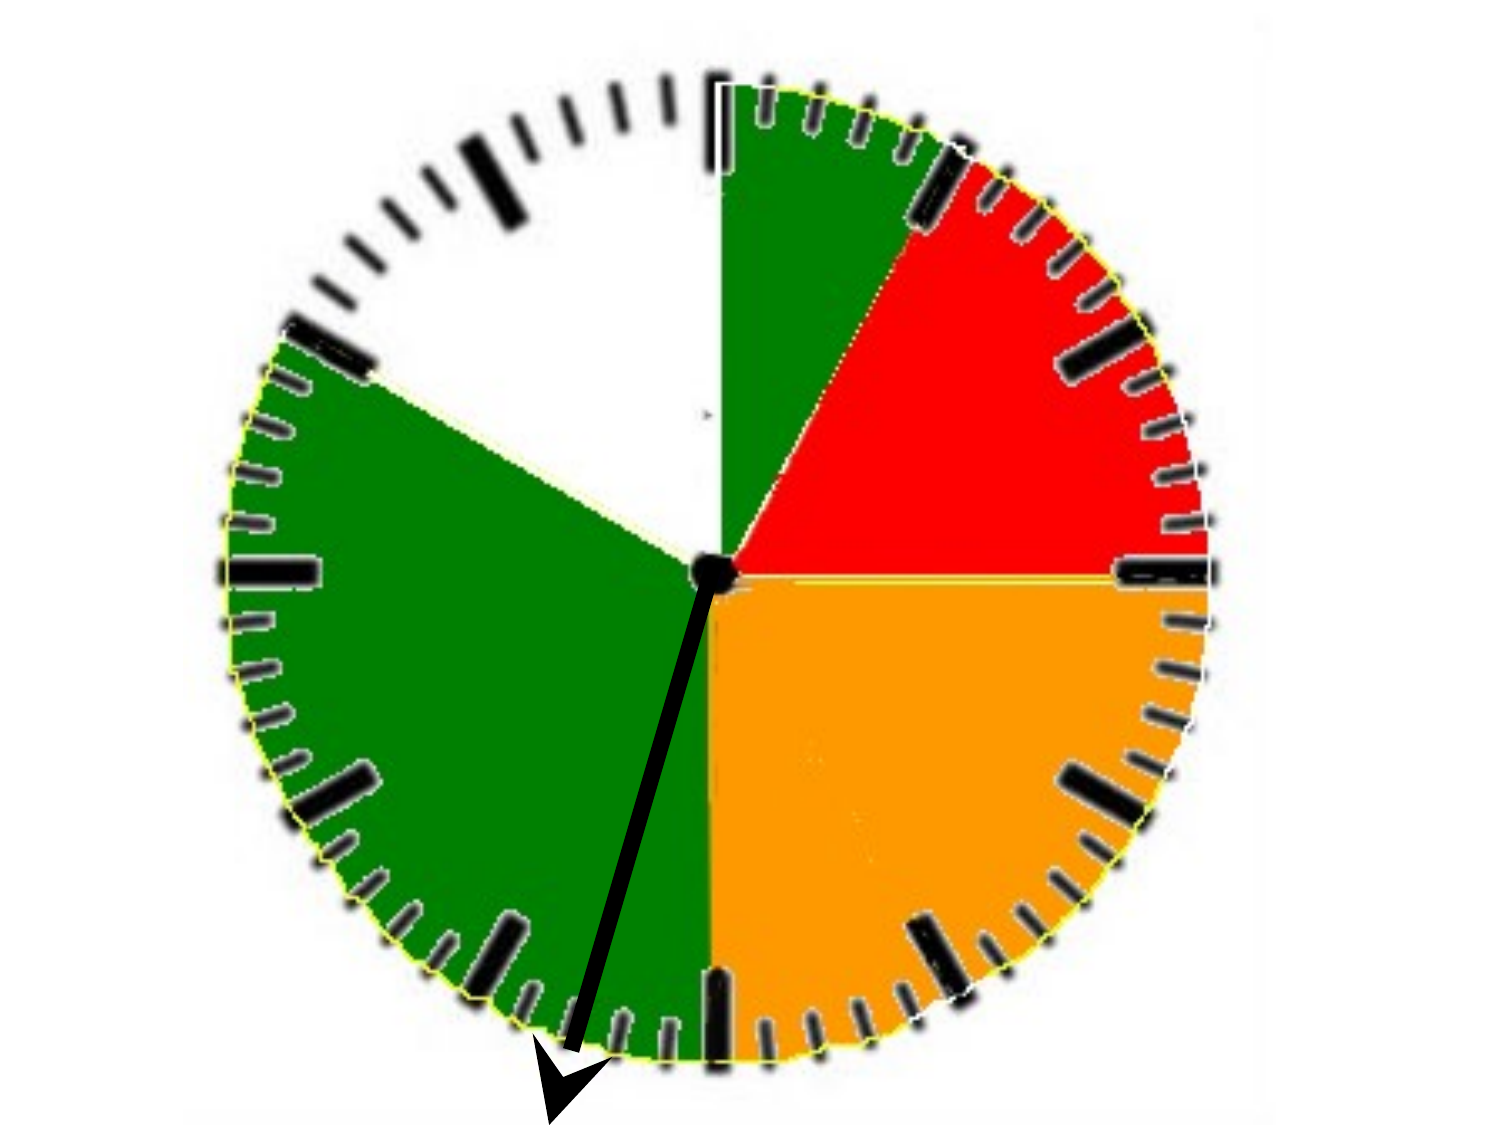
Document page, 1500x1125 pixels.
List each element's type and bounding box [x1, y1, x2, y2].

picture [182, 5, 1306, 1125]
text_box [350, 760, 914, 927]
